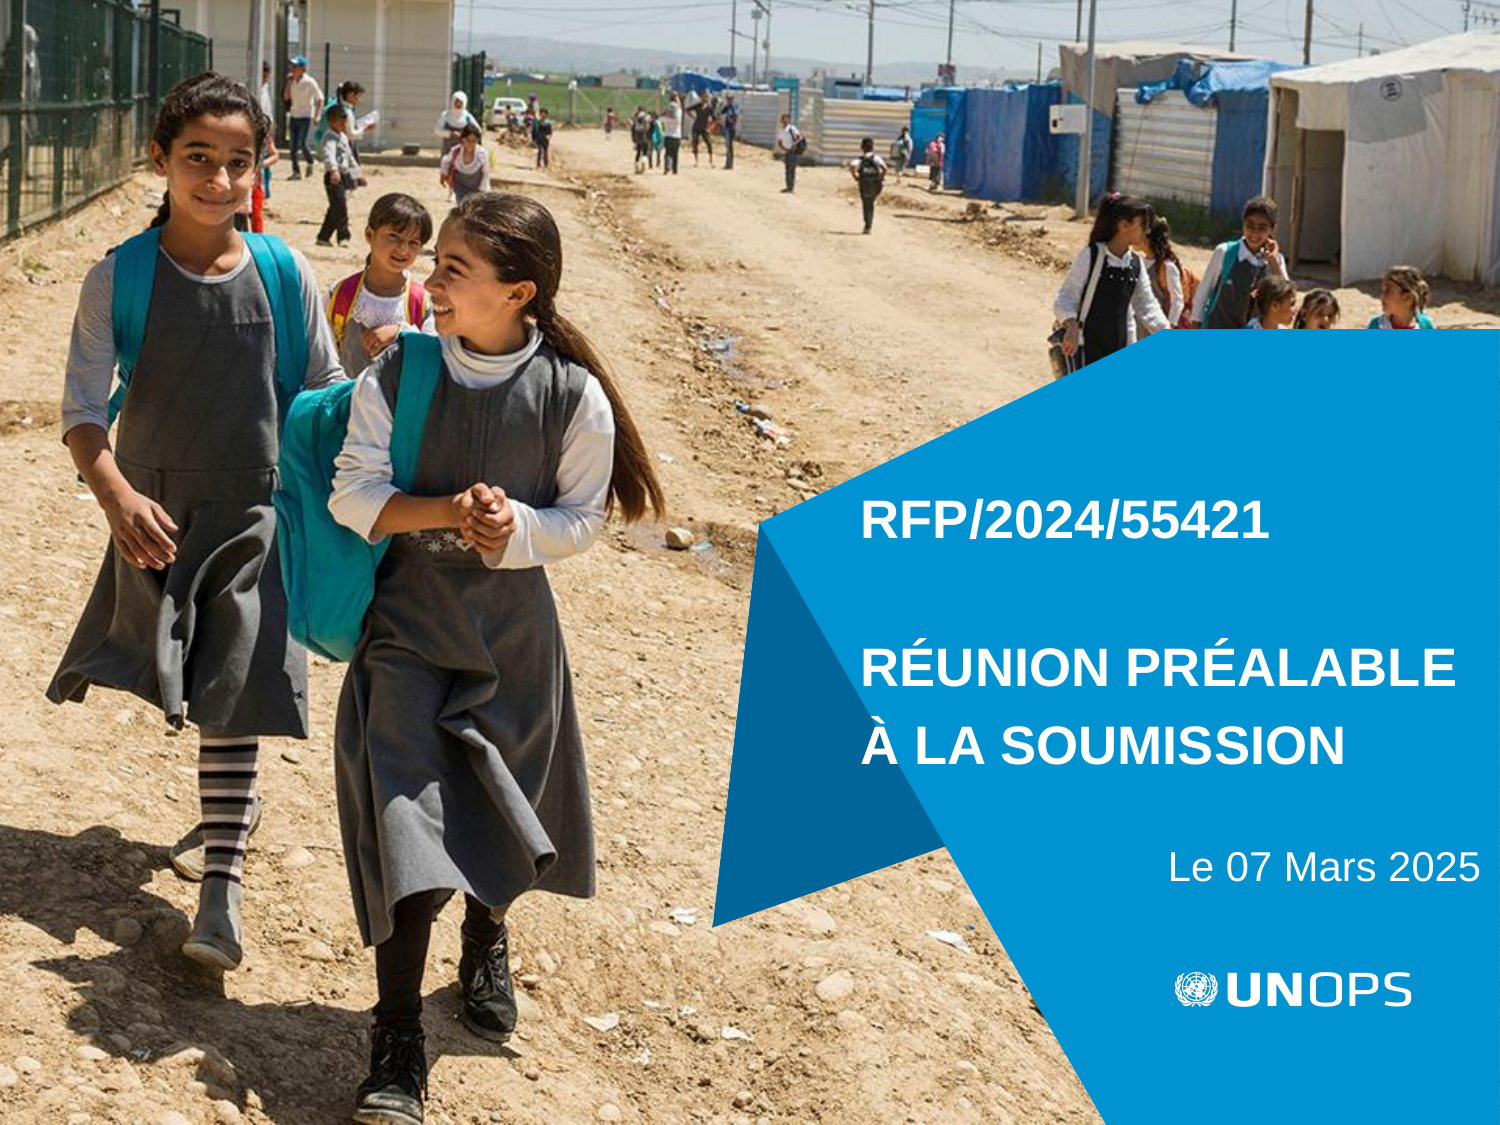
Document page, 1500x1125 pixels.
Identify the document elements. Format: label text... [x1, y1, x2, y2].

picture [1176, 976, 1217, 1005]
picture [1385, 973, 1411, 1006]
picture [1228, 973, 1259, 1006]
title RFP/2024/55421 RÉUNION PRÉALABLE À LA SOUMISSION Le 07 Mars 2025 [860, 452, 1482, 890]
picture [1268, 973, 1301, 1005]
picture [1311, 973, 1341, 1006]
picture [1183, 976, 1207, 1000]
picture [0, 0, 1500, 1125]
picture [1350, 973, 1378, 1005]
